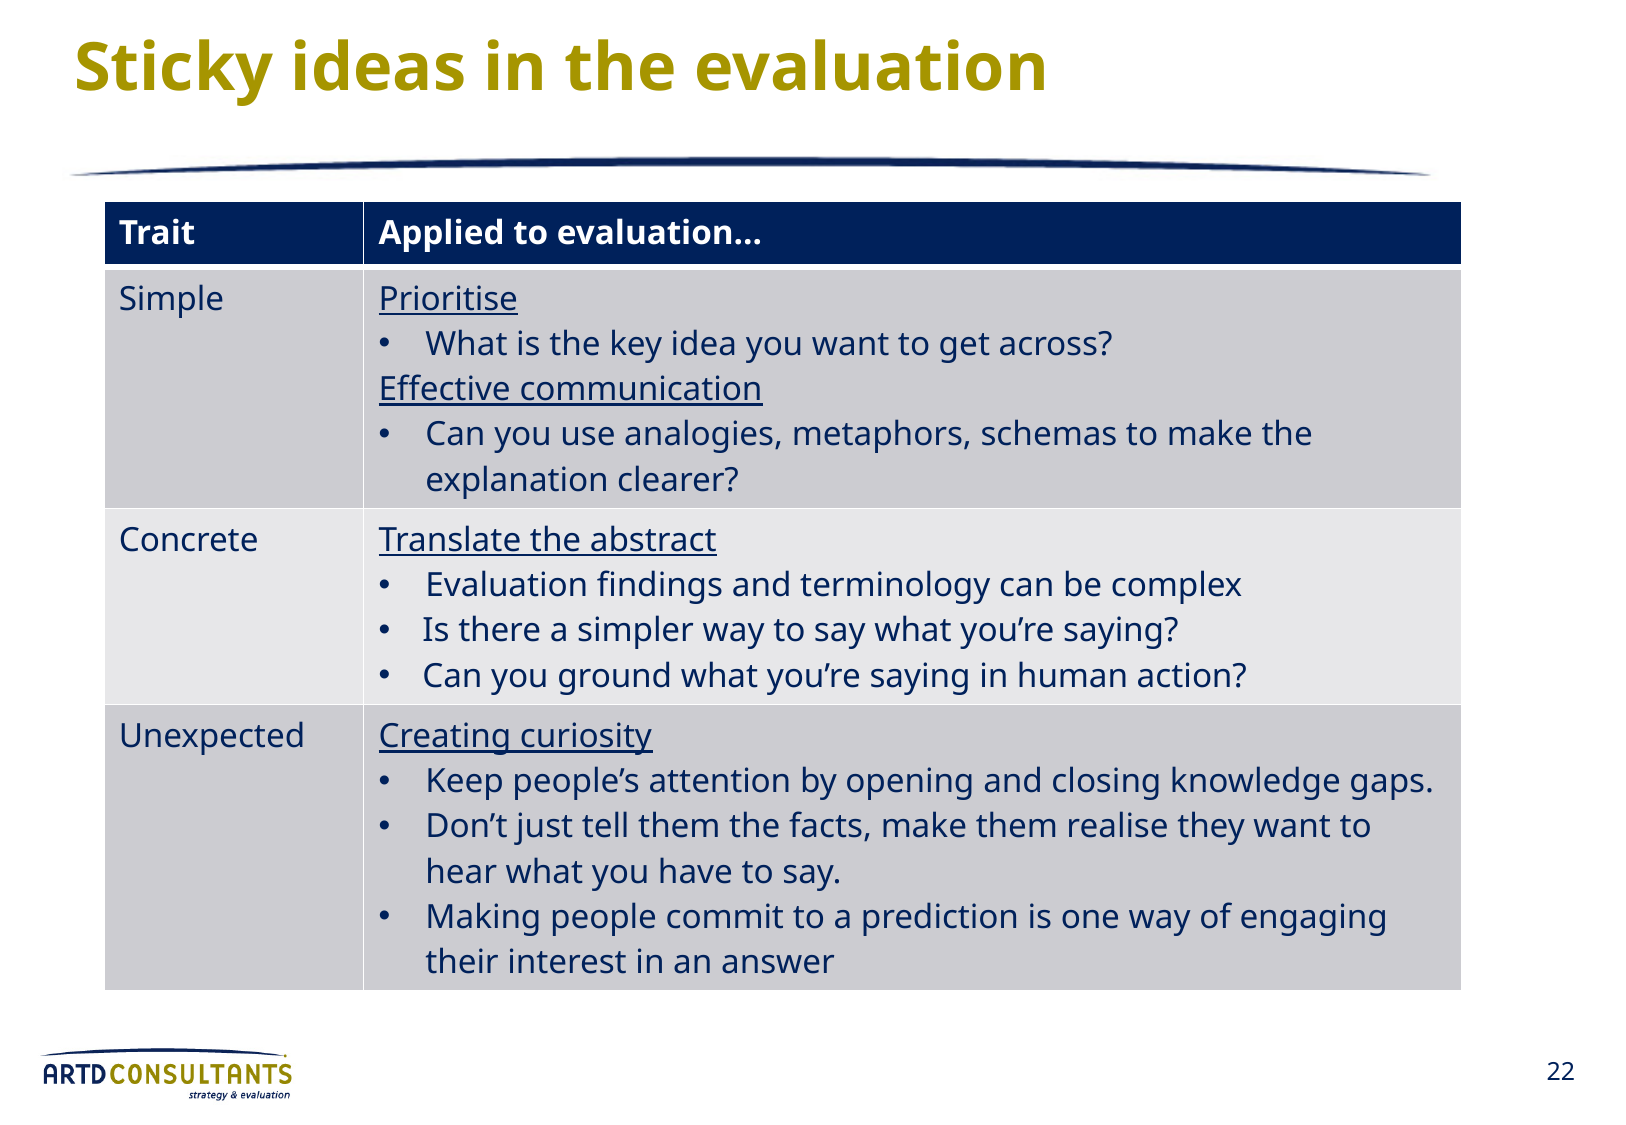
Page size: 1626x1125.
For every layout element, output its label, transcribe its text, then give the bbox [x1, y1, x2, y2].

slide_number 22 [1210, 1042, 1591, 1103]
table_cell Creating curiosity Keep people’s attention by opening and closing knowledge gaps. Don’t just tell them the facts, make them realise they want to hear what you have to say. Making people commit to a prediction is one way of engaging their interest in an answer [364, 705, 1461, 990]
list [73, 198, 1482, 904]
table_cell Prioritise What is the key idea you want to get across? Effective communication Can you use analogies, metaphors, schemas to make the explanation clearer? [364, 270, 1461, 508]
title Sticky ideas in the evaluation [73, 23, 1510, 176]
picture [27, 1042, 301, 1108]
table_header Trait [105, 202, 363, 264]
table_cell Concrete [105, 509, 363, 704]
table_cell Translate the abstract Evaluation findings and terminology can be complex Is there a simpler way to say what you’re saying? Can you ground what you’re saying in human action? [364, 509, 1461, 704]
table_header Applied to evaluation… [364, 202, 1461, 264]
table_cell Simple [105, 270, 363, 508]
table_cell Unexpected [105, 705, 363, 990]
picture [62, 152, 1446, 188]
